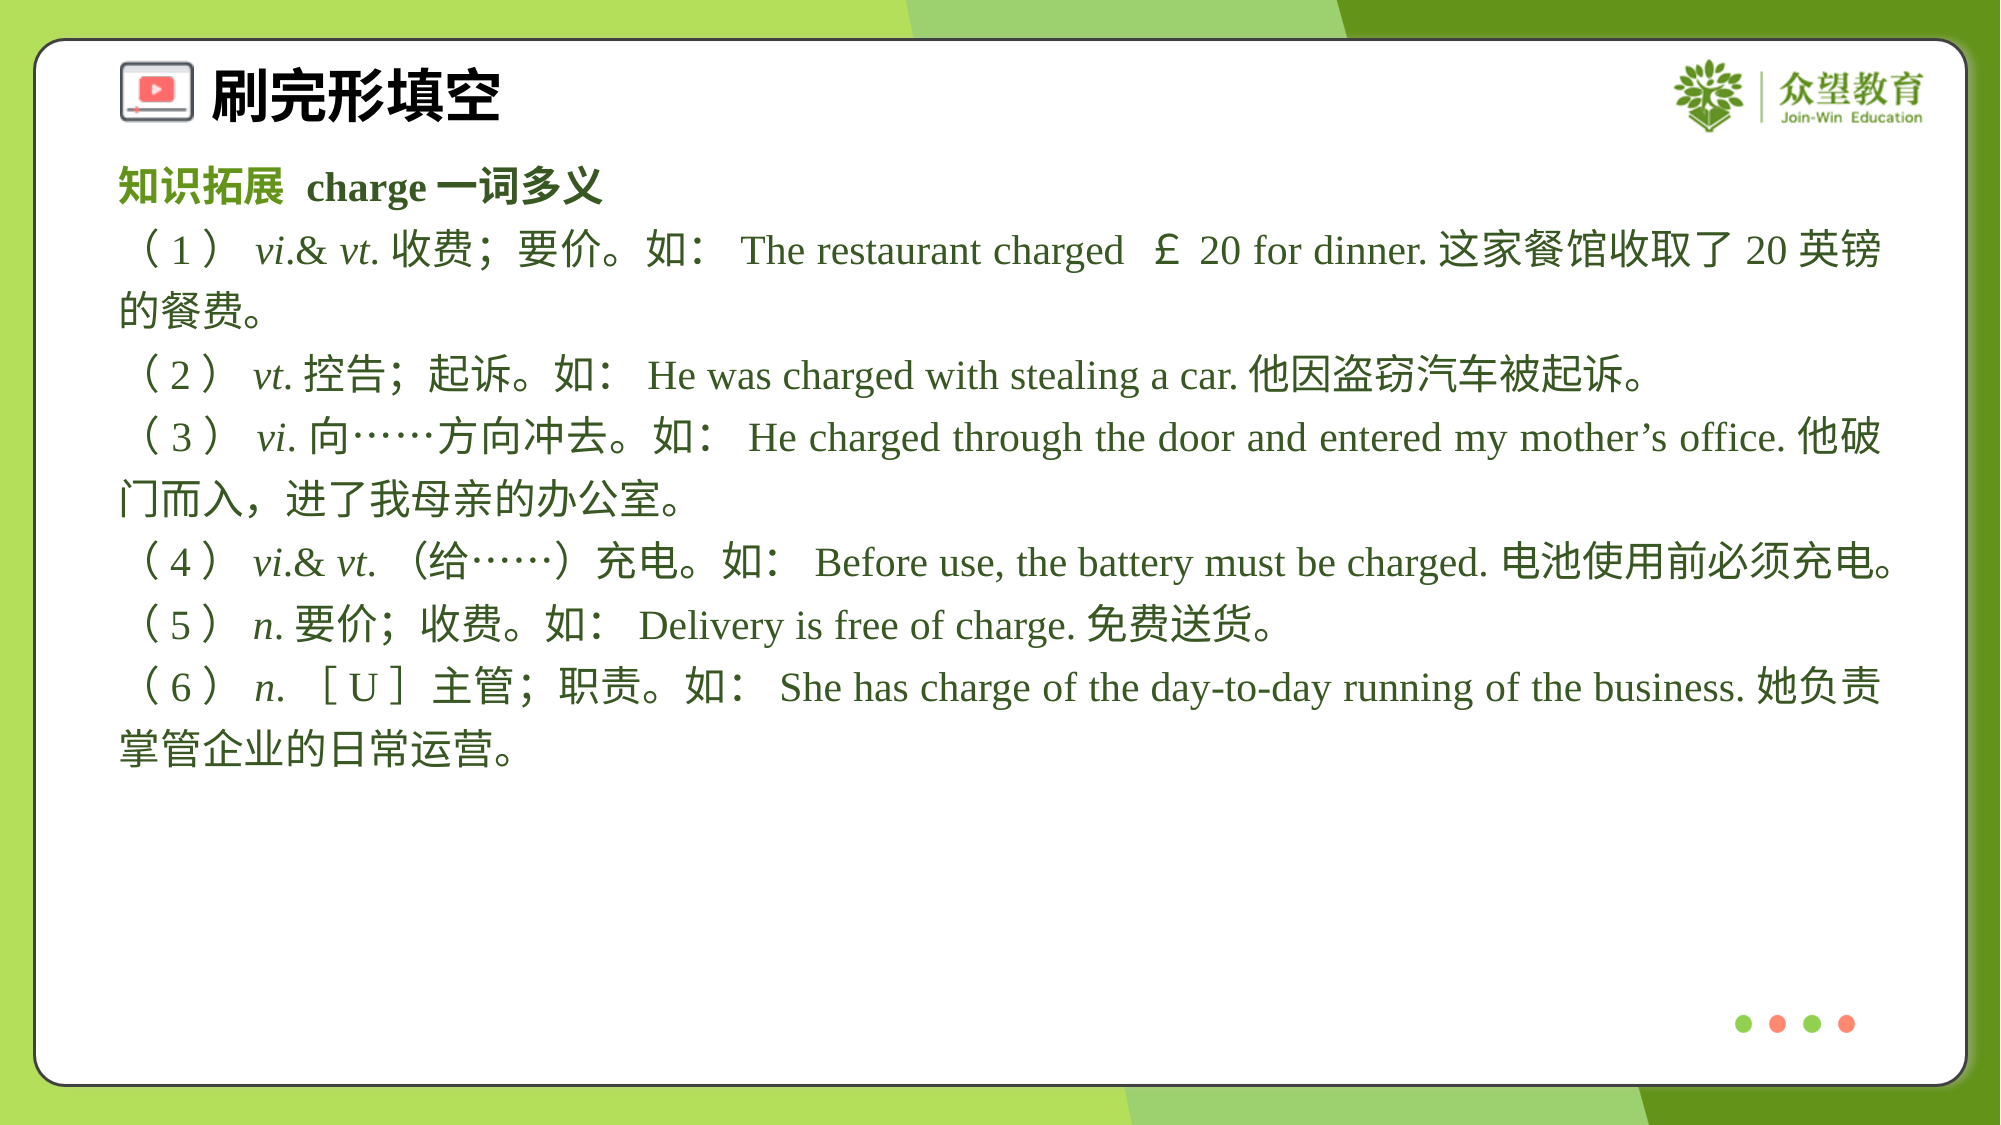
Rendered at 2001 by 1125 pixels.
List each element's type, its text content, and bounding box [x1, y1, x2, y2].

text_box 知识拓展 charge一词多义 （1）vi.& vt.收费；要价。如：The restaurant charged ￡20 for dinner.这家餐馆收取了20英镑的餐费。 （2）vt.控告；起诉。如：He was charged with stealing a car.他因盗窃汽车被起诉。 （3）vi.向……方向冲去。如：He charged through the door and entered my mother’s office.他破门而入，进了我母亲的办公室。 （4）vi.& vt.（给……）充电。如：Before use, the battery must be charged.电池使用前必须充电。 （5）n.要价；收费。如：Delivery is free of charge.免费送货。 （6）n.［U］主管；职责。如：She has charge of the day-to-day running of the business.她负责掌管企业的日常运营。 [118, 147, 1883, 768]
picture [0, 0, 2000, 1125]
